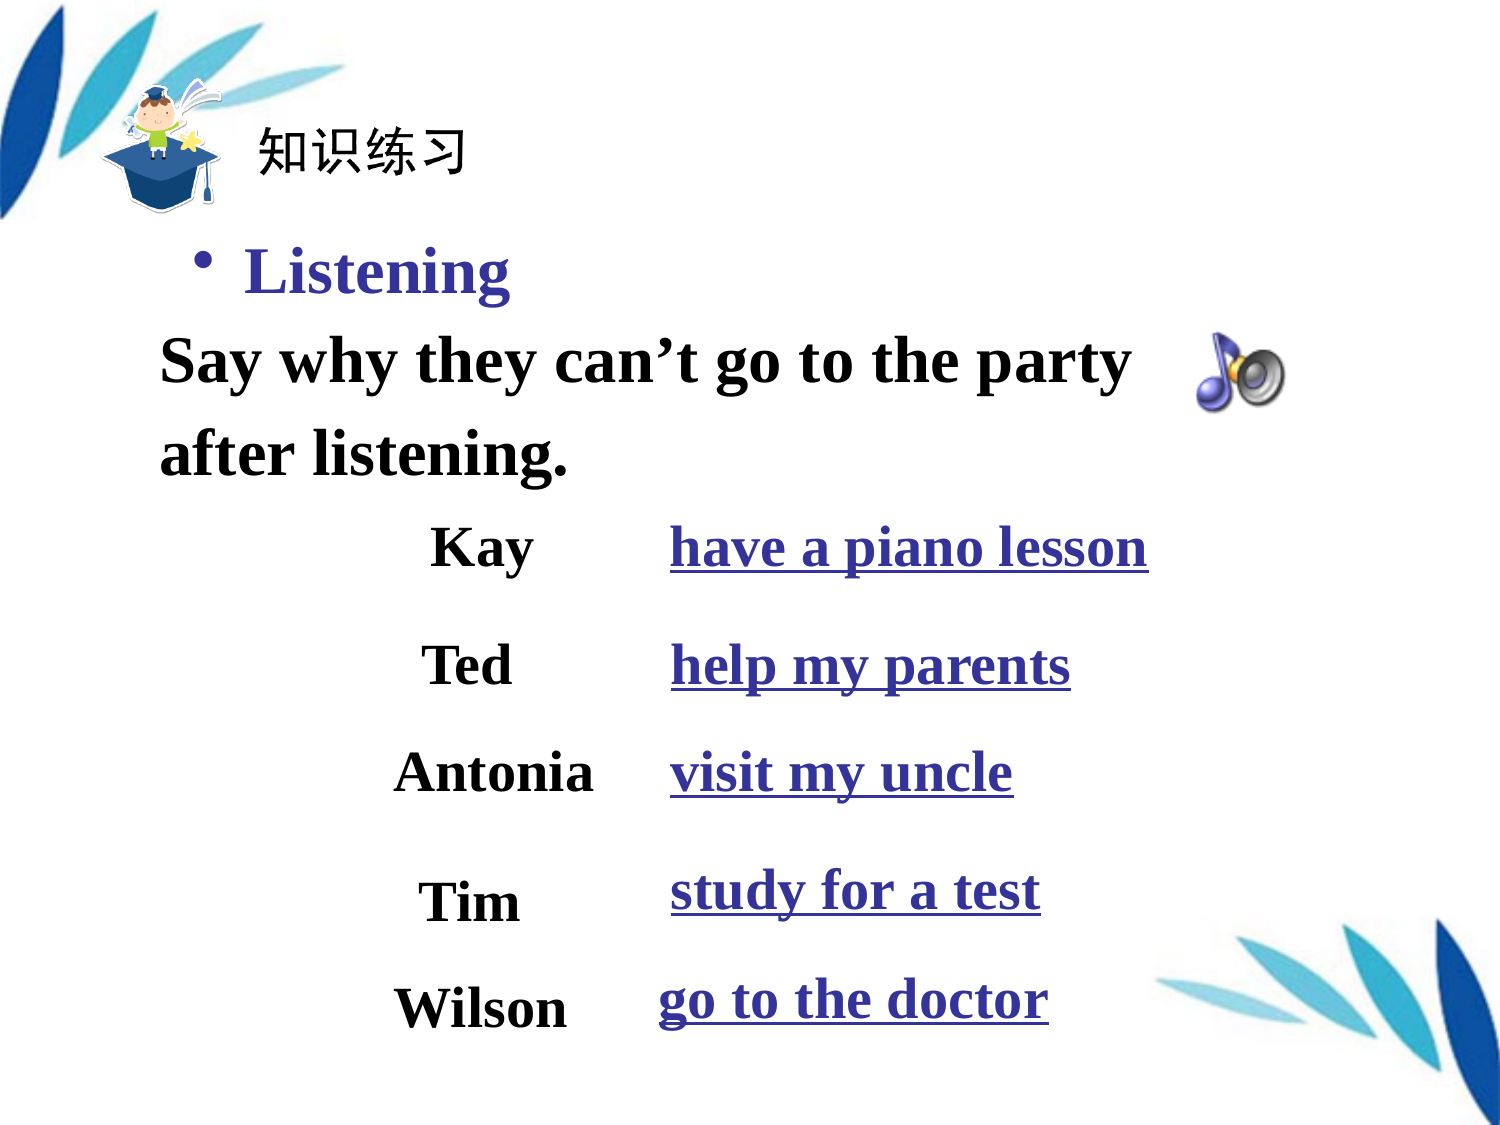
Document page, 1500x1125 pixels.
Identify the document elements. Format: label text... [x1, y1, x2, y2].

text_box Antonia [378, 725, 610, 811]
text_box visit my uncle [655, 725, 1029, 811]
text_box Kay [416, 501, 550, 586]
picture [0, 0, 1500, 1125]
text_box Say why they can’t go to the party after listening. [144, 308, 1164, 421]
text_box Listening [177, 219, 526, 308]
text_box Tim [404, 855, 537, 941]
text_box Ted [406, 619, 528, 704]
text_box study for a test [655, 843, 1056, 929]
text_box help my parents [656, 619, 1087, 704]
text_box go to the doctor [643, 952, 1064, 1038]
text_box Wilson [378, 961, 583, 1047]
text_box have a piano lesson [655, 501, 1164, 586]
